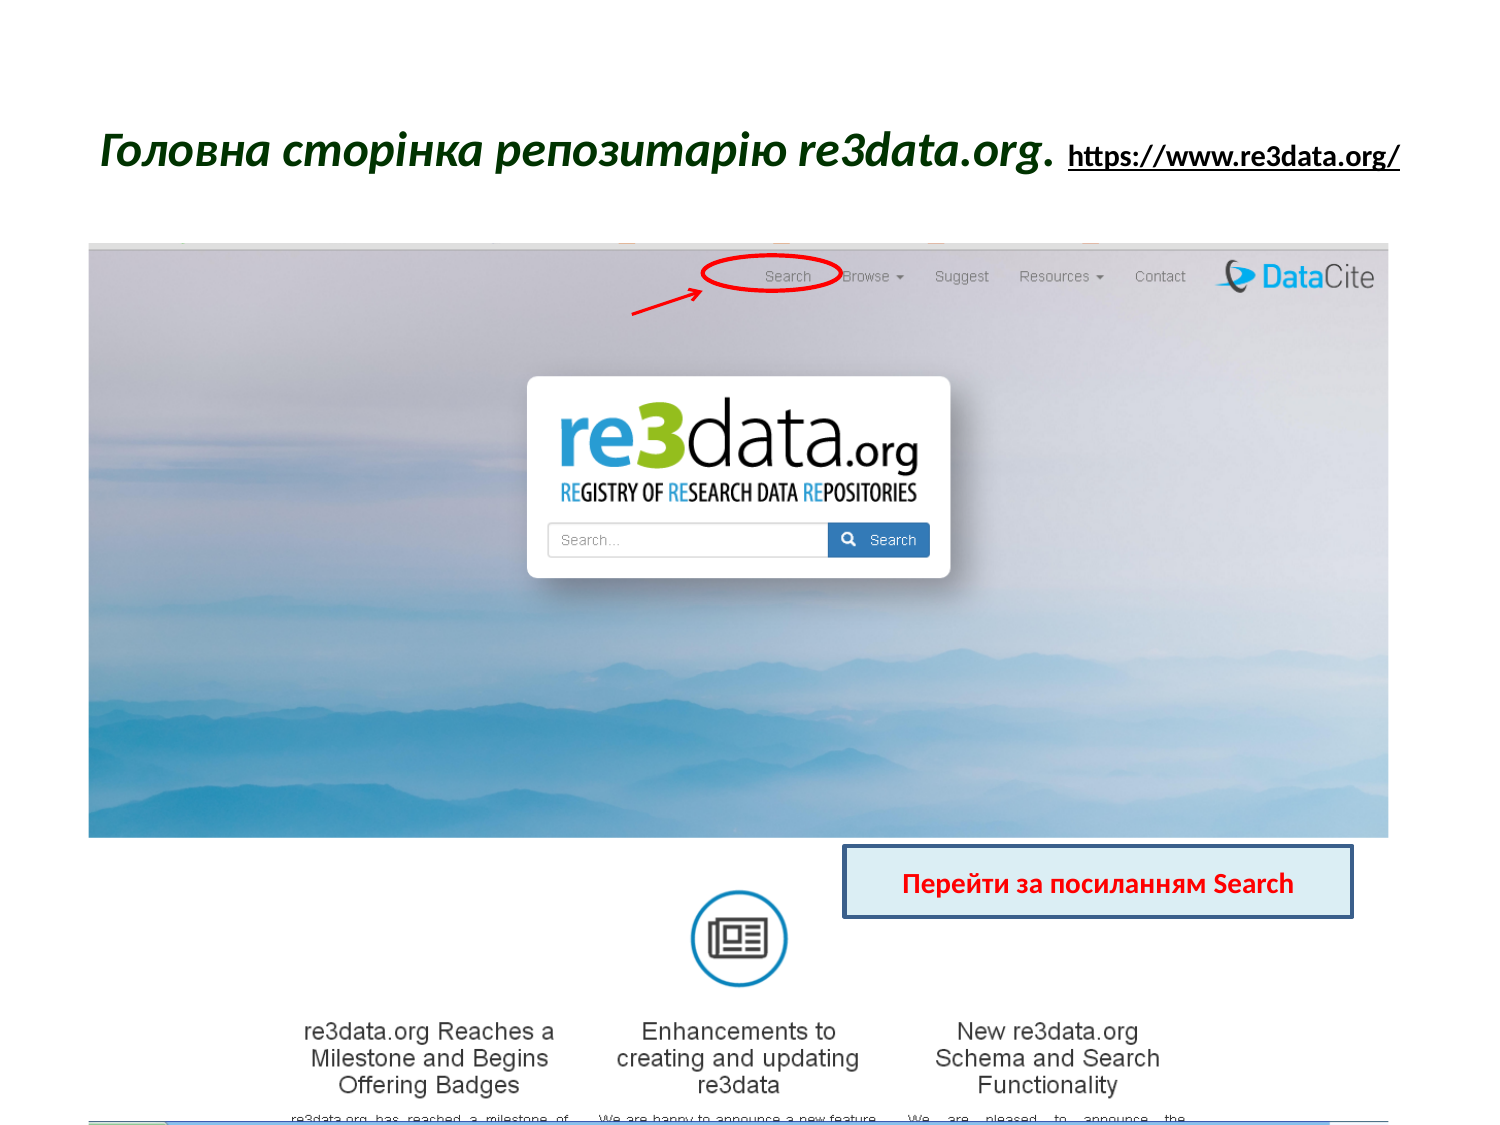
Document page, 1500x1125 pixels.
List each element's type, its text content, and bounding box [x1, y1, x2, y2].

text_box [631, 290, 703, 315]
title Головна сторінка репозитарію re3data.org. https://www.re3data.org/ [75, 45, 1425, 233]
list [88, 243, 1389, 1125]
